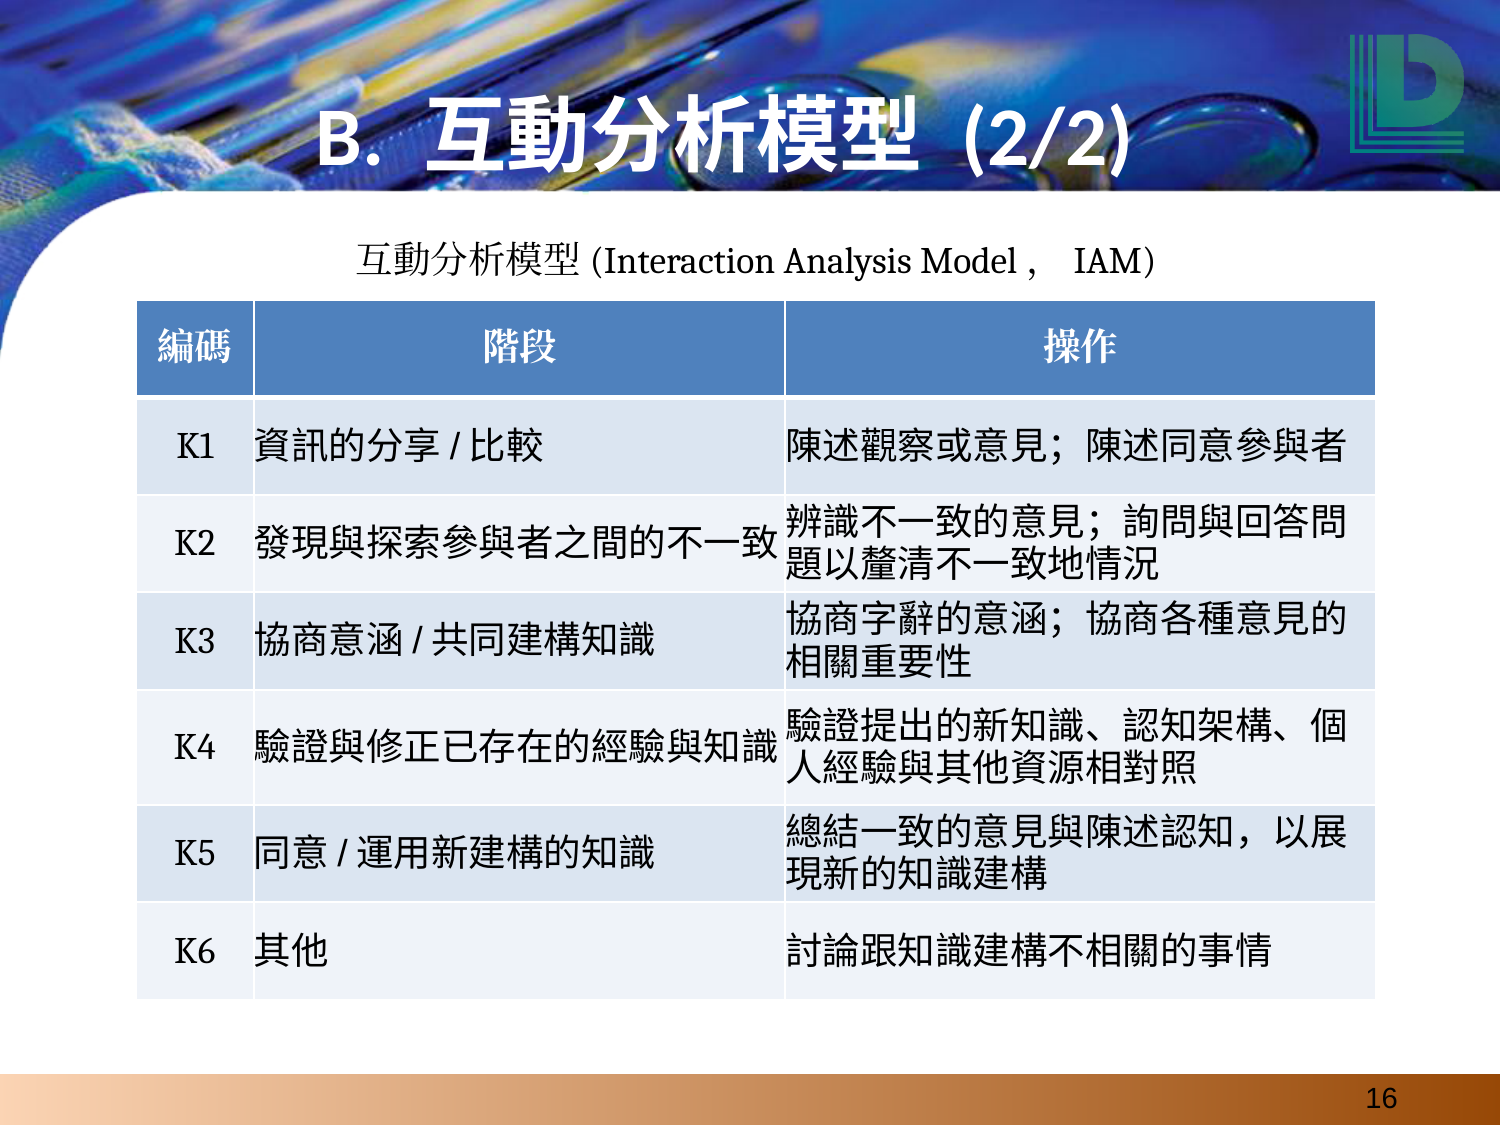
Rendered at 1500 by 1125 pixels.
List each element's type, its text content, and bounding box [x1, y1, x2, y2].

table_cell 2 [369, 1075, 373, 1125]
table_cell 同意/運用新建構的知識 [255, 806, 784, 901]
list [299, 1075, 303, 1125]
table_cell K2 [137, 496, 253, 591]
table_cell 其他 [255, 903, 784, 999]
table_header 操作 [786, 301, 1375, 395]
table_cell K5 [137, 806, 253, 901]
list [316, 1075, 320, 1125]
table_cell 總結一致的意見與陳述認知，以展現新的知識建構 [786, 806, 1375, 901]
table_cell 驗證提出的新知識、認知架構、個人經驗與其他資源相對照 [786, 691, 1375, 804]
picture [0, 0, 1500, 383]
table_cell 討論跟知識建構不相關的事情 [786, 903, 1375, 999]
table_cell K6 [137, 903, 253, 999]
slide_number ‹#› [1350, 1074, 1488, 1118]
table_header 階段 [255, 301, 784, 395]
table_cell 資訊的分享/比較 [255, 400, 784, 494]
table_cell 陳述觀察或意見；陳述同意參與者 [786, 400, 1375, 494]
table_cell 辨識不一致的意見；詢問與回答問題以釐清不一致地情況 [786, 496, 1375, 591]
title B. 互動分析模型 (2/2) [137, 93, 1313, 190]
table_cell 驗證與修正已存在的經驗與知識 [255, 691, 784, 804]
text_box 互動分析模型(Interaction Analysis Model，IAM) [135, 228, 1377, 290]
table_cell K4 [137, 691, 253, 804]
table_cell 協商字辭的意涵；協商各種意見的相關重要性 [786, 593, 1375, 689]
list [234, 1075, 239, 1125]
table_header 編碼 [137, 301, 253, 395]
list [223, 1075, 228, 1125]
table_cell 協商意涵/共同建構知識 [255, 593, 784, 689]
table_cell K3 [137, 593, 253, 689]
table_cell 發現與探索參與者之間的不一致 [255, 496, 784, 591]
table_cell K1 [137, 400, 253, 494]
